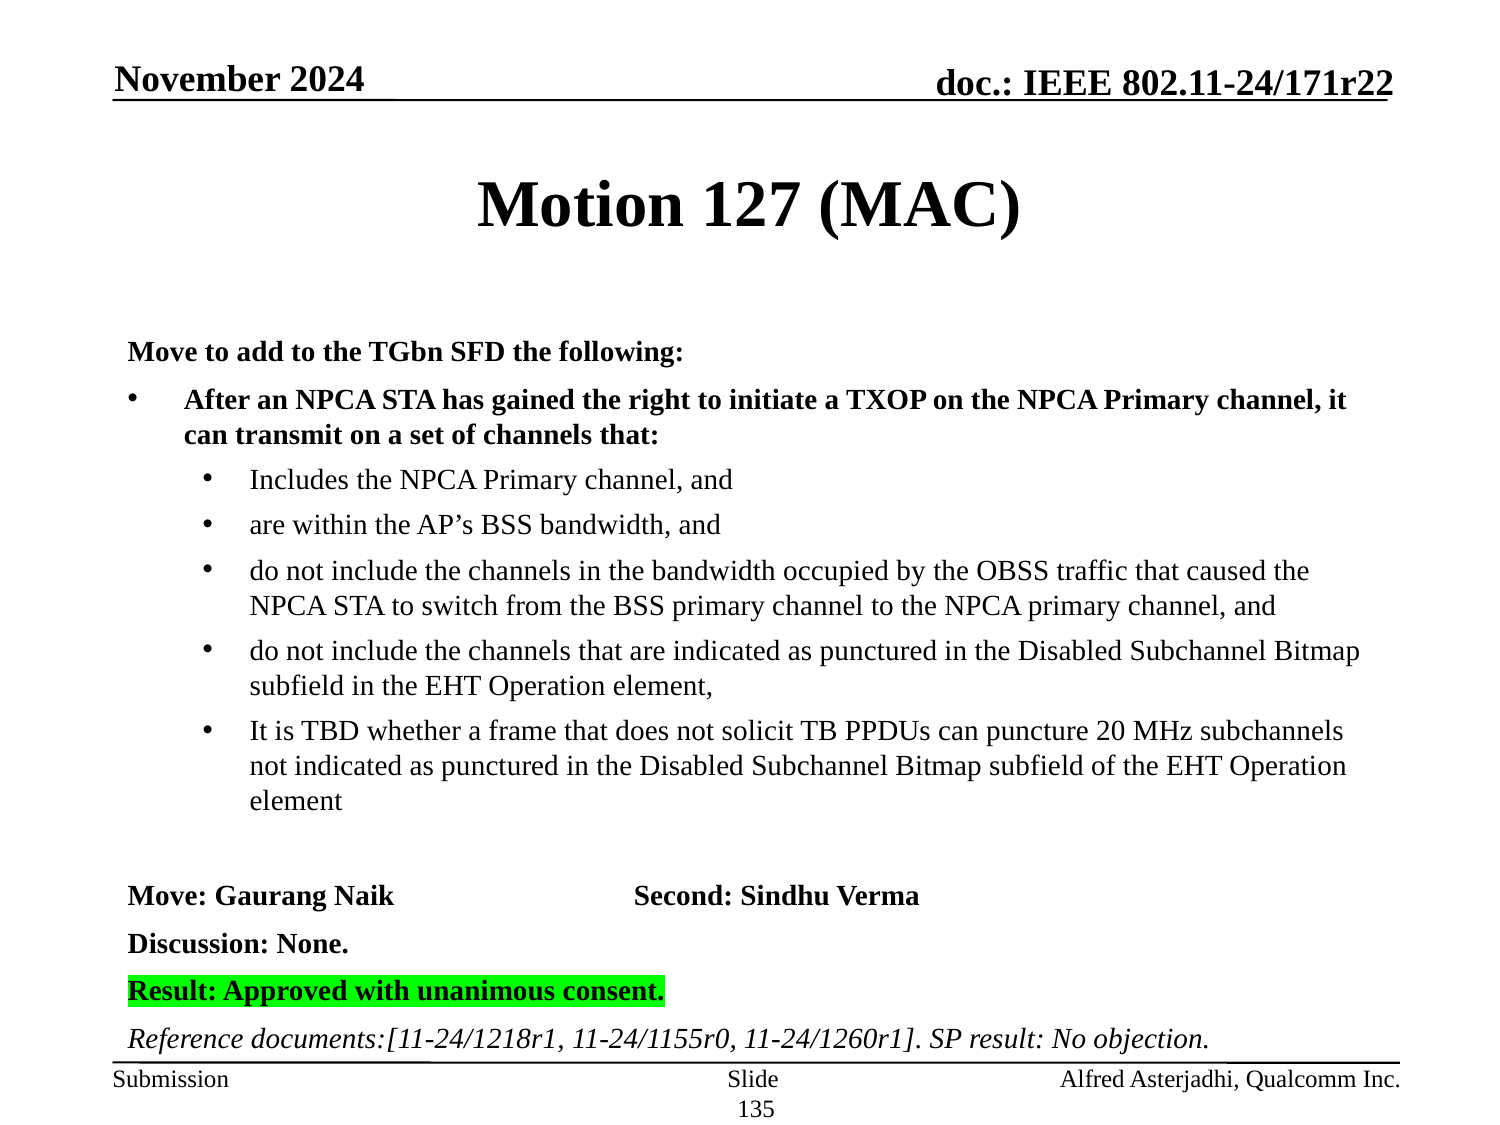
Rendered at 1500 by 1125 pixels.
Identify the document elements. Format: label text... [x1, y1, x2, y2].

footer Alfred Asterjadhi, Qualcomm Inc. [878, 1061, 1402, 1093]
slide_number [114, 54, 423, 100]
list Move to add to the TGbn SFD the following: After an NPCA STA has gained the right to initiate a TXOP on the NPCA Primary channel, it can transmit on a set of channels that: Includes the NPCA Primary channel, and are within the AP’s BSS bandwidth, and do not include the channels in the bandwidth occupied by the OBSS traffic that caused the NPCA STA to switch from the BSS primary channel to the NPCA primary channel, and do not include the channels that are indicated as punctured in the Disabled Subchannel Bitmap subfield in the EHT Operation element, It is TBD whether a frame that does not solicit TB PPDUs can puncture 20 MHz subchannels not indicated as punctured in the Disabled Subchannel Bitmap subfield of the EHT Operation element Move: Gaurang Naik Second: Sindhu Verma Discussion: None. Result: Approved with unanimous consent. Reference documents:[11-24/1218r1, 11-24/1155r0, 11-24/1260r1]. SP result: No objection. [112, 324, 1388, 1051]
slide_number Slide 135 [712, 1061, 800, 1123]
title Motion 127 (MAC) [112, 112, 1388, 288]
